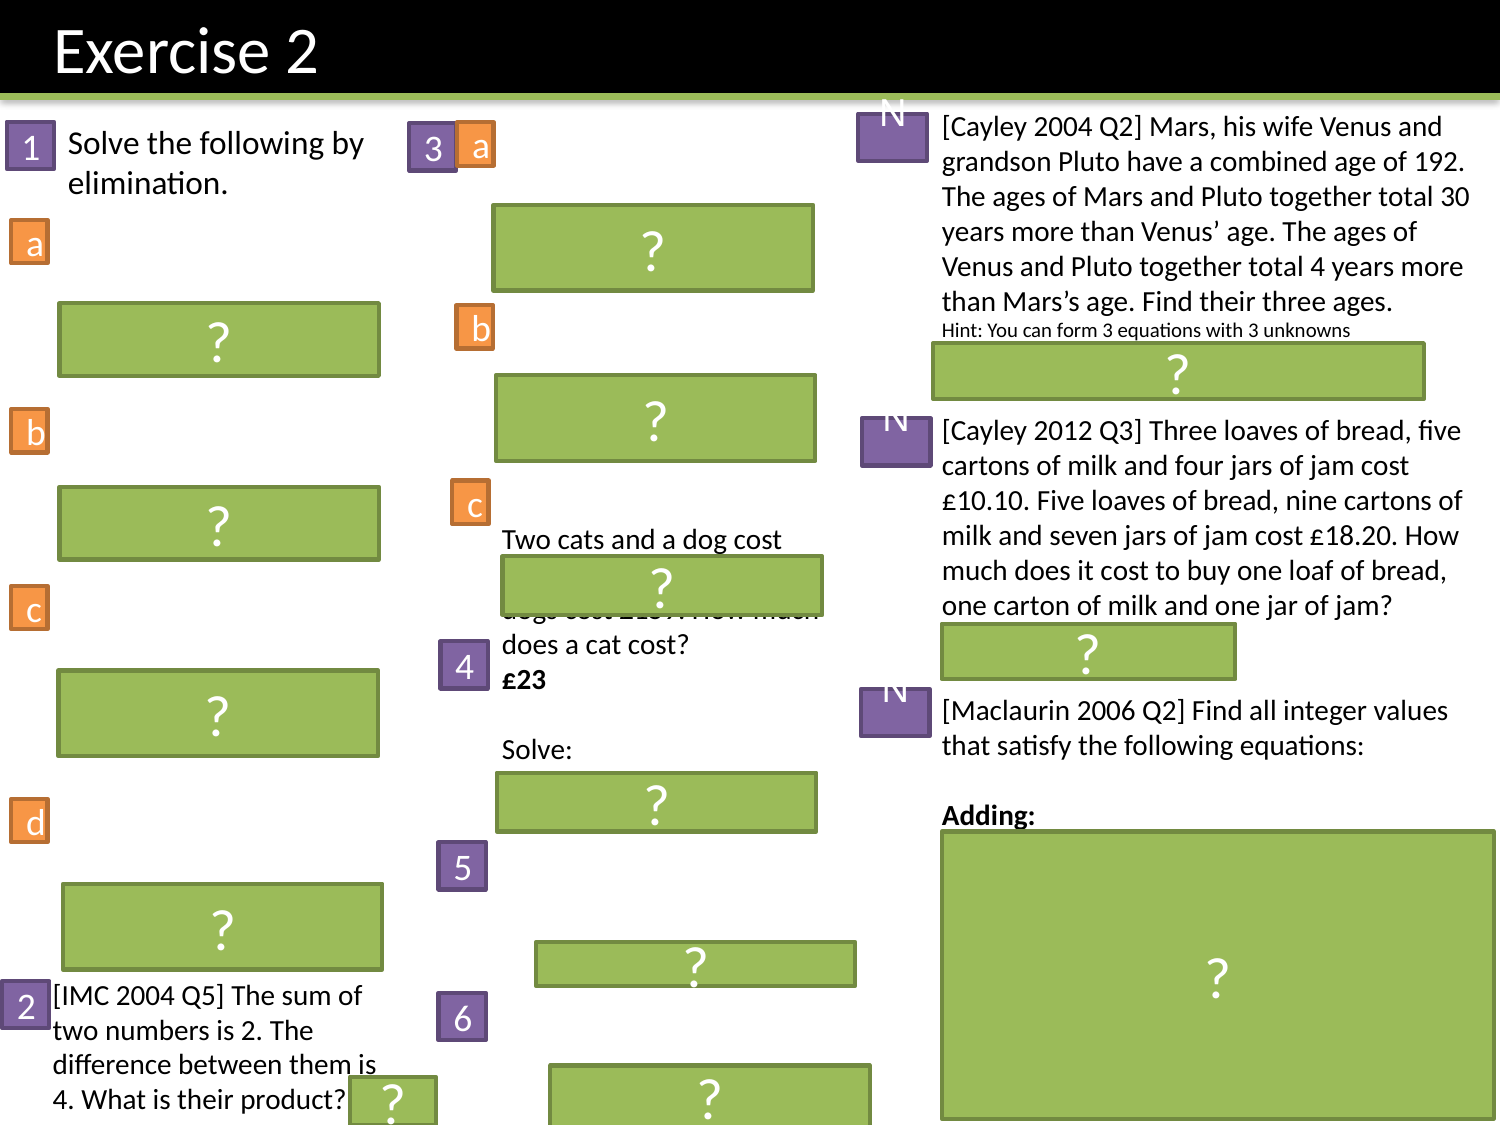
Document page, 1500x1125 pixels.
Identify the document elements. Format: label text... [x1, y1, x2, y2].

text_box b [9, 407, 50, 455]
text_box ? [548, 1063, 872, 1125]
text_box 5 [436, 840, 488, 892]
text_box ? [500, 554, 824, 617]
text_box a [9, 218, 50, 265]
text_box b [454, 303, 495, 351]
text_box ? [495, 771, 818, 834]
text_box ? [494, 373, 817, 463]
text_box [0, 0, 1500, 99]
text_box 4 [438, 639, 490, 691]
text_box ? [931, 341, 1426, 401]
text_box ? [491, 203, 815, 293]
text_box 3 [407, 121, 458, 173]
text_box N1 [856, 112, 929, 163]
text_box N2 [860, 416, 933, 468]
text_box 6 [436, 991, 488, 1042]
text_box a [455, 120, 496, 168]
text_box 2 [0, 979, 51, 1030]
text_box N3 [859, 687, 932, 738]
text_box ? [940, 622, 1237, 681]
text_box ? [57, 485, 381, 562]
text_box ? [56, 668, 380, 758]
text_box ? [940, 829, 1496, 1121]
text_box c [9, 584, 50, 631]
text_box ? [57, 301, 381, 378]
text_box ? [61, 882, 384, 968]
text_box c [450, 478, 491, 526]
text_box 1 [5, 120, 56, 171]
text_box ? [348, 1075, 438, 1125]
text_box [IMC 2004 Q5] The sum of two numbers is 2. The difference between them is 4. What is their product? -3 [38, 968, 411, 1123]
text_box ? [534, 940, 857, 988]
text_box d [9, 797, 50, 844]
